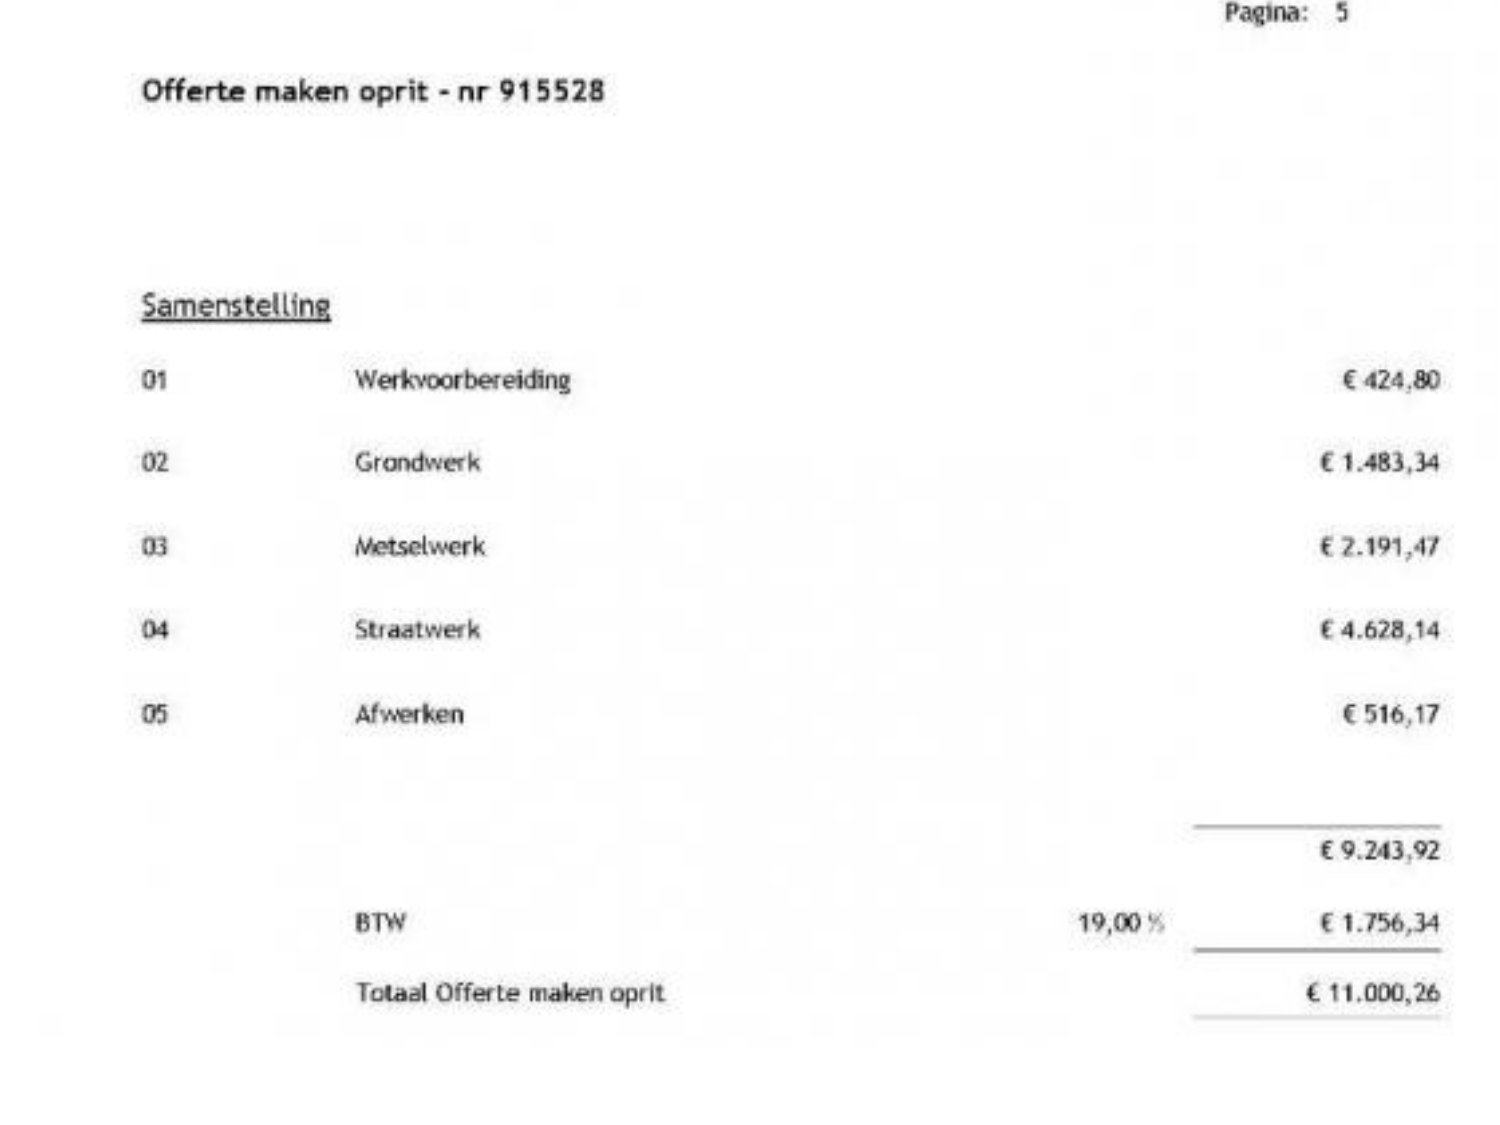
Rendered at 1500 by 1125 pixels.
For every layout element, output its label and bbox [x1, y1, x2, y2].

list [0, 0, 1499, 1047]
